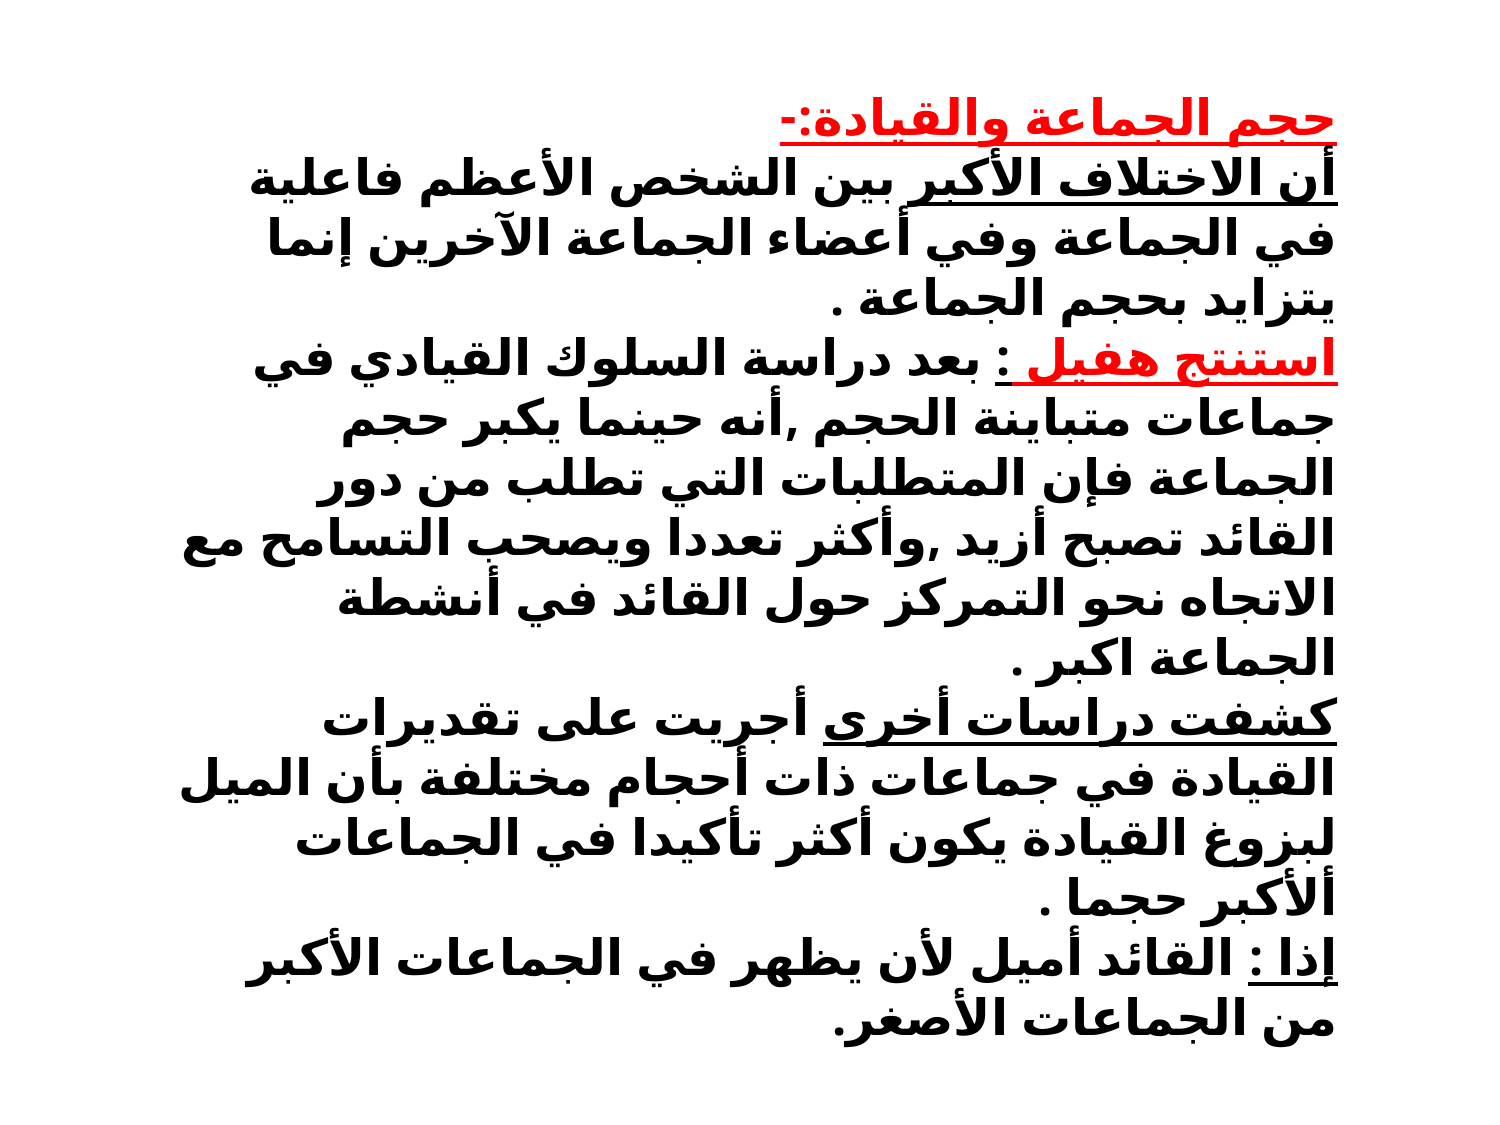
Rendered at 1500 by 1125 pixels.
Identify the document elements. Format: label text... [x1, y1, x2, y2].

text_box حجم الجماعة والقيادة:- أن الاختلاف الأكبر بين الشخص الأعظم فاعلية في الجماعة وفي أعضاء الجماعة الآخرين إنما يتزايد بحجم الجماعة . استنتج هفيل : بعد دراسة السلوك القيادي في جماعات متباينة الحجم ,أنه حينما يكبر حجم الجماعة فإن المتطلبات التي تطلب من دور القائد تصبح أزيد ,وأكثر تعددا ويصحب التسامح مع الاتجاه نحو التمركز حول القائد في أنشطة الجماعة اكبر . كشفت دراسات أخرى أجريت على تقديرات القيادة في جماعات ذات أحجام مختلفة بأن الميل لبزوغ القيادة يكون أكثر تأكيدا في الجماعات ألأكبر حجما . إذا : القائد أميل لأن يظهر في الجماعات الأكبر من الجماعات الأصغر. [159, 78, 1353, 1113]
